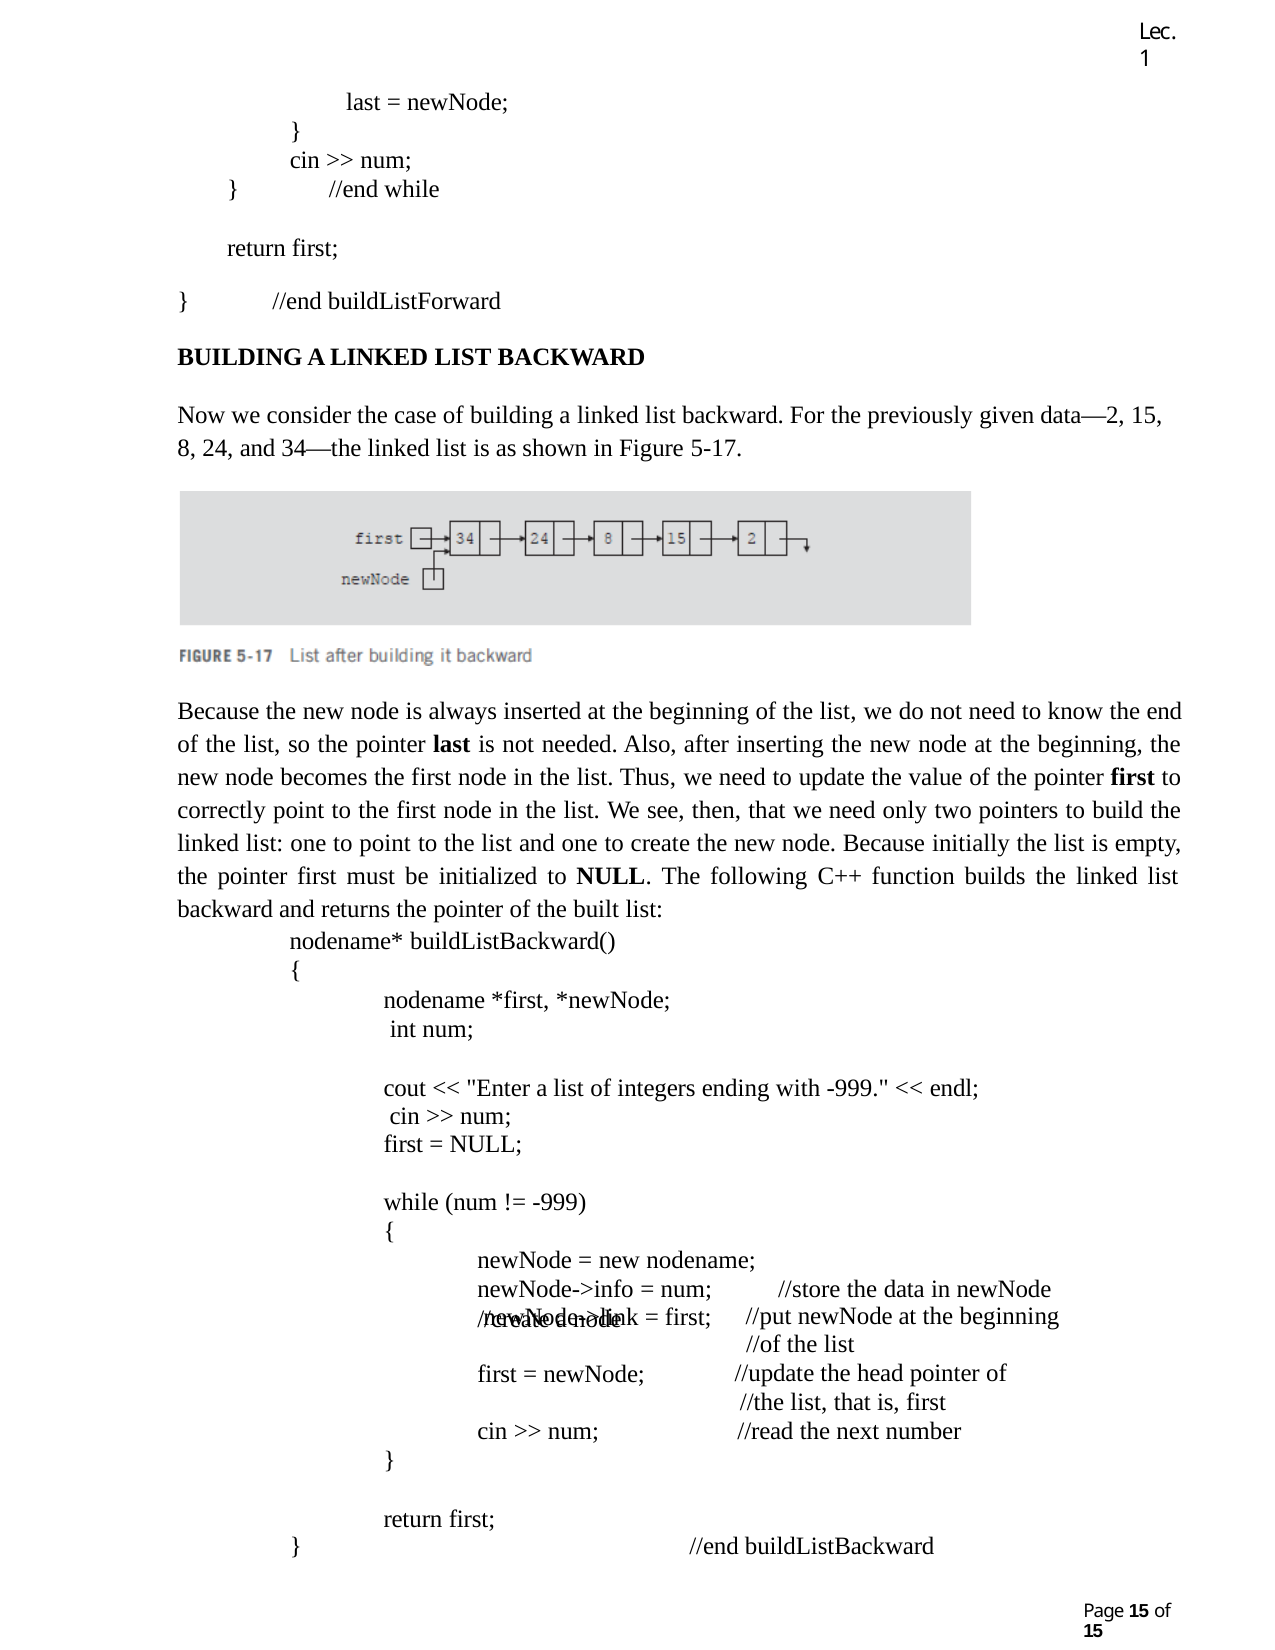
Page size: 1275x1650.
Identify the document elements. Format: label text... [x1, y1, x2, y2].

text_box [179, 491, 972, 666]
text_box } return first; [381, 1441, 499, 1533]
text_box last = newNode; } cin >> num; } //end while return first; } //end buildListForward BUILDING A LINKED LIST BACKWARD Now we consider the case of building a linked list backward. For the previously given data—2, 15, 8, 24, and 34—the linked list is as shown in Figure 5-17. [175, 84, 1171, 462]
text_box first = newNode; [475, 1355, 649, 1388]
text_box } [287, 1527, 304, 1560]
text_box //end buildListBackward [687, 1527, 940, 1560]
text_box cin >> num; [475, 1412, 602, 1445]
text_box Lec.1 [1136, 14, 1190, 72]
text_box //put newNode at the beginning //of the list //update the head pointer of //the list, that is, first //read the next number [732, 1297, 1063, 1445]
text_box Because the new node is always inserted at the beginning of the list, we do not need to know the end of the list, so the pointer last is not needed. Also, after inserting the new node at the beginning, the new node becomes the first node in the list. Thus, we need to update the value of the pointer first to correctly point to the first node in the list. We see, then, that we need only two pointers to build the linked list: one to point to the list and one to create the new node. Because initially the list is empty, the pointer first must be initialized to NULL. The following C++ function builds the linked list backward and returns the pointer of the built list: nodename* buildListBackward() { nodename *first, *newNode; int num; cout << "Enter a list of integers ending with -999." << endl; cin >> num; first = NULL; while (num != -999) { newNode = new nodename; //create a node [175, 689, 1189, 1333]
text_box newNode->info = num; //store the data in newNode newNode->link = first; [475, 1269, 1054, 1331]
slide_number Page 10 of 15 [1081, 1601, 1189, 1650]
